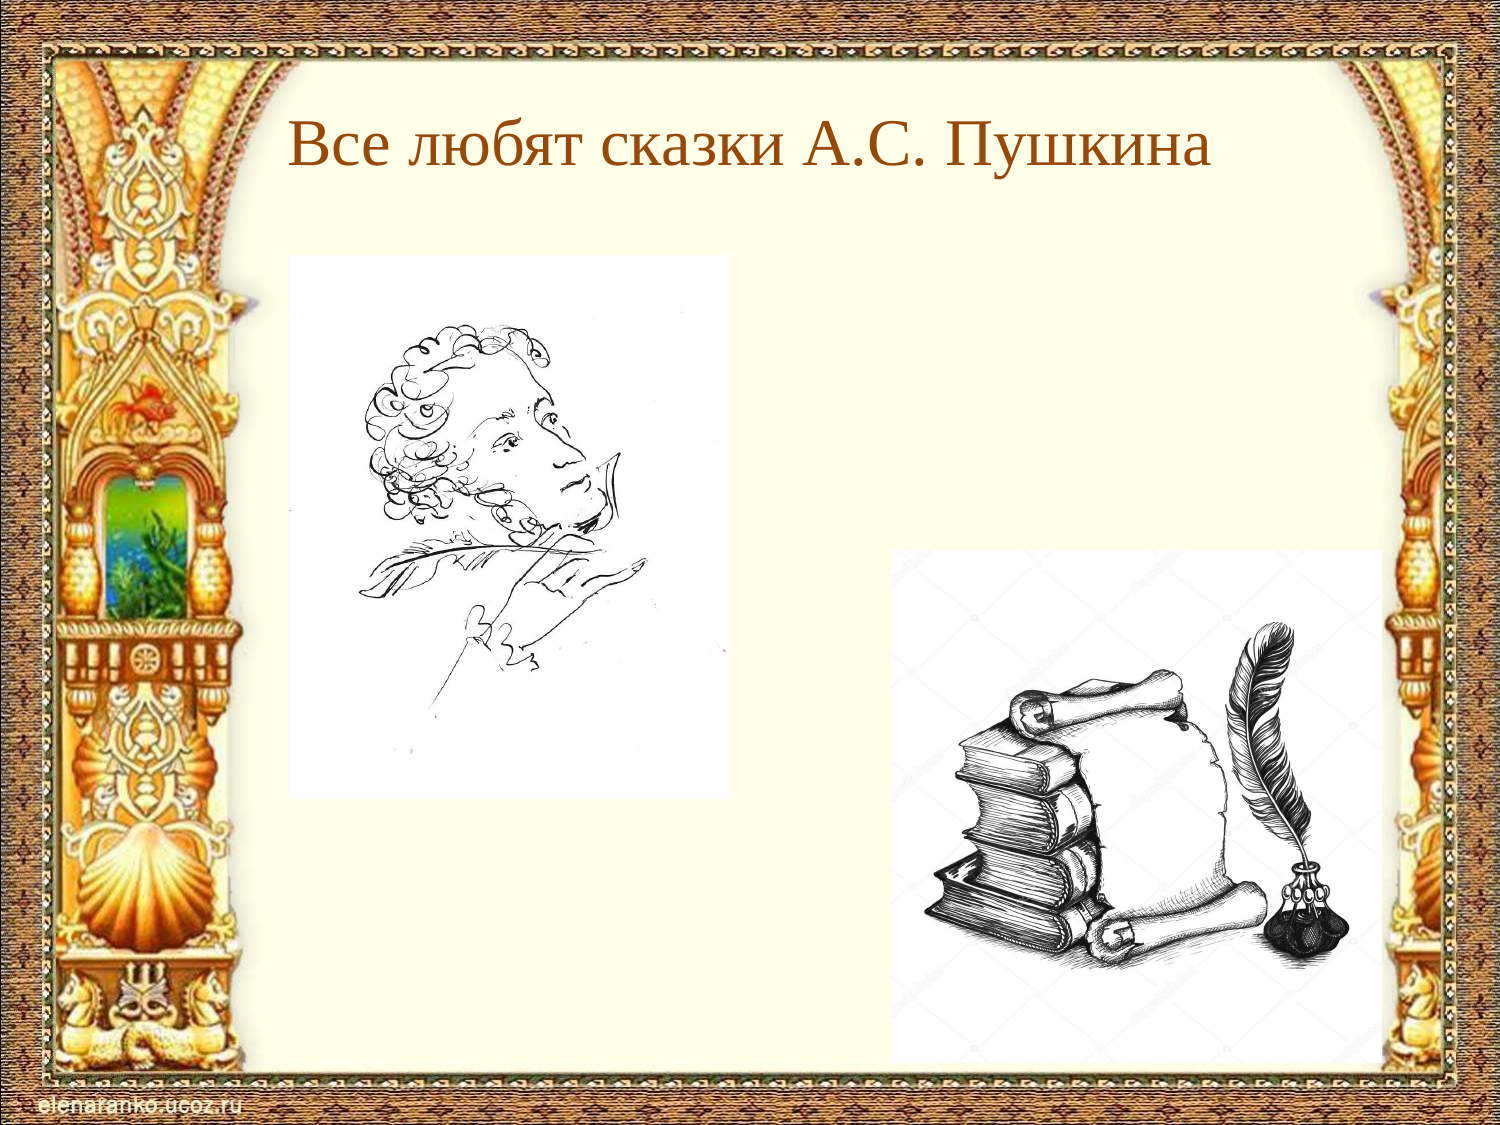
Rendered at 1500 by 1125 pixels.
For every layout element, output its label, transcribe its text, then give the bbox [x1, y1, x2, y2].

picture [0, 0, 1500, 1125]
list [288, 255, 730, 799]
title Все любят сказки А.С. Пушкина [75, 45, 1425, 233]
